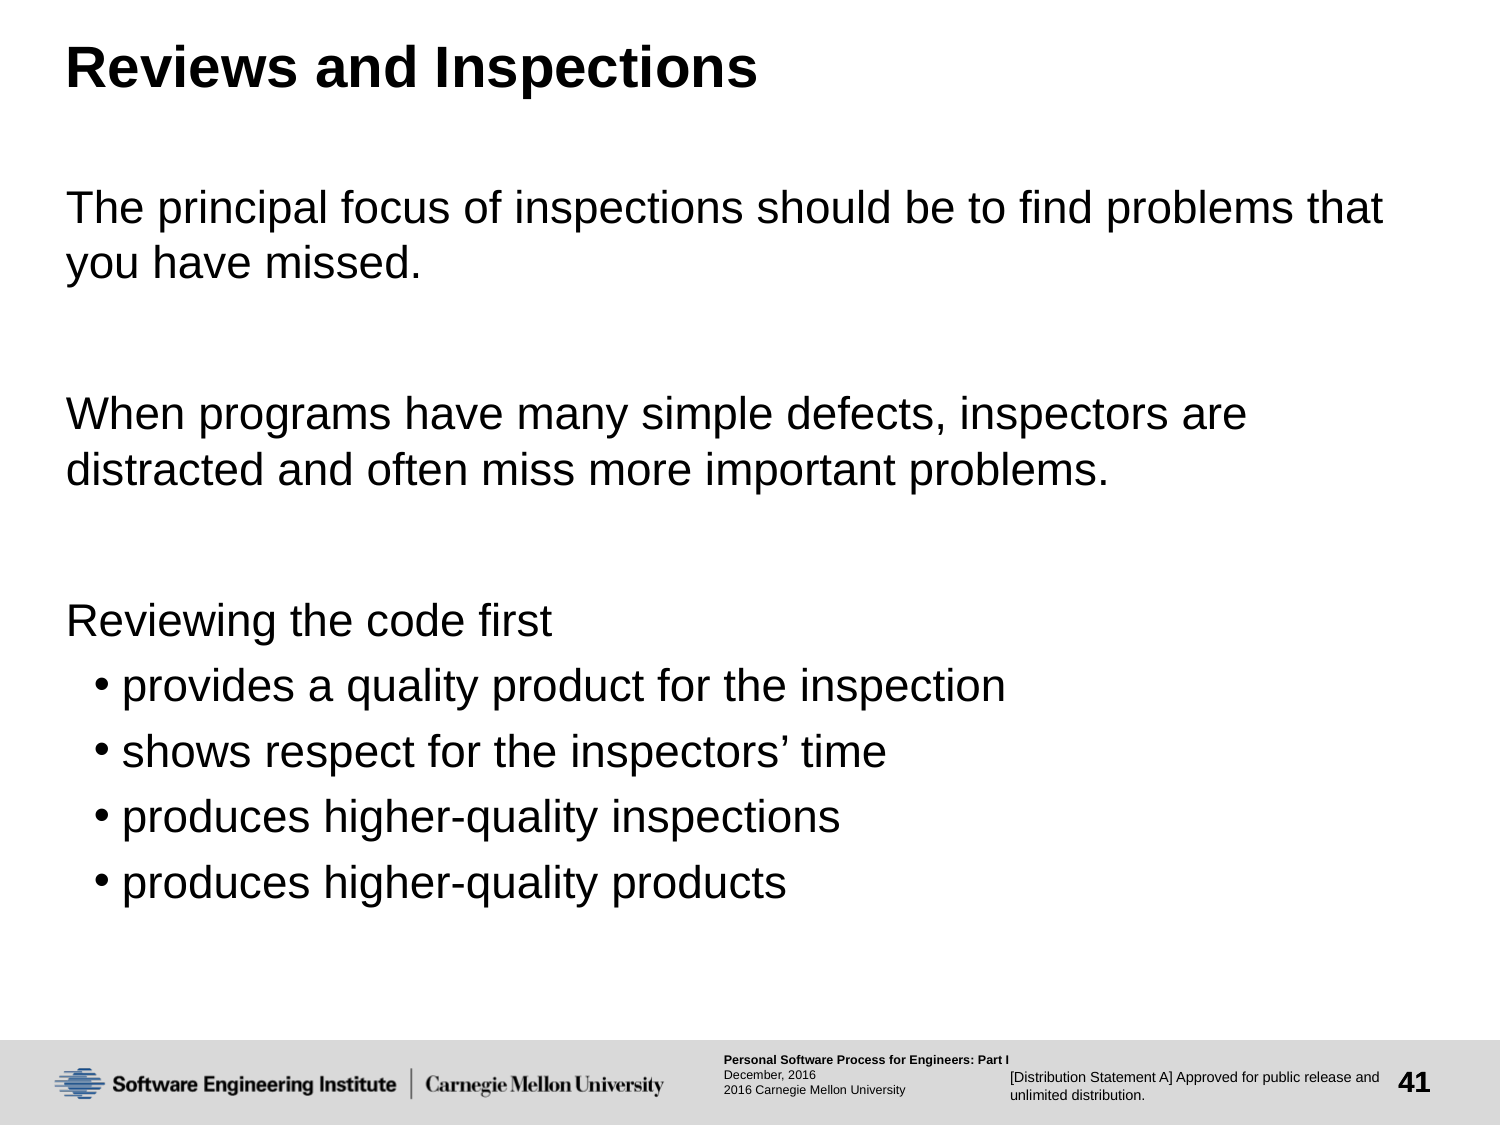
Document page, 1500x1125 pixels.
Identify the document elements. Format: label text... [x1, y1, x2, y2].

title Reviews and Inspections [65, 37, 1313, 148]
picture [46, 1061, 673, 1104]
list The principal focus of inspections should be to find problems that you have missed. When programs have many simple defects, inspectors are distracted and often miss more important problems. Reviewing the code first provides a quality product for the inspection shows respect for the inspectors’ time produces higher-quality inspections produces higher-quality products [65, 177, 1431, 1000]
